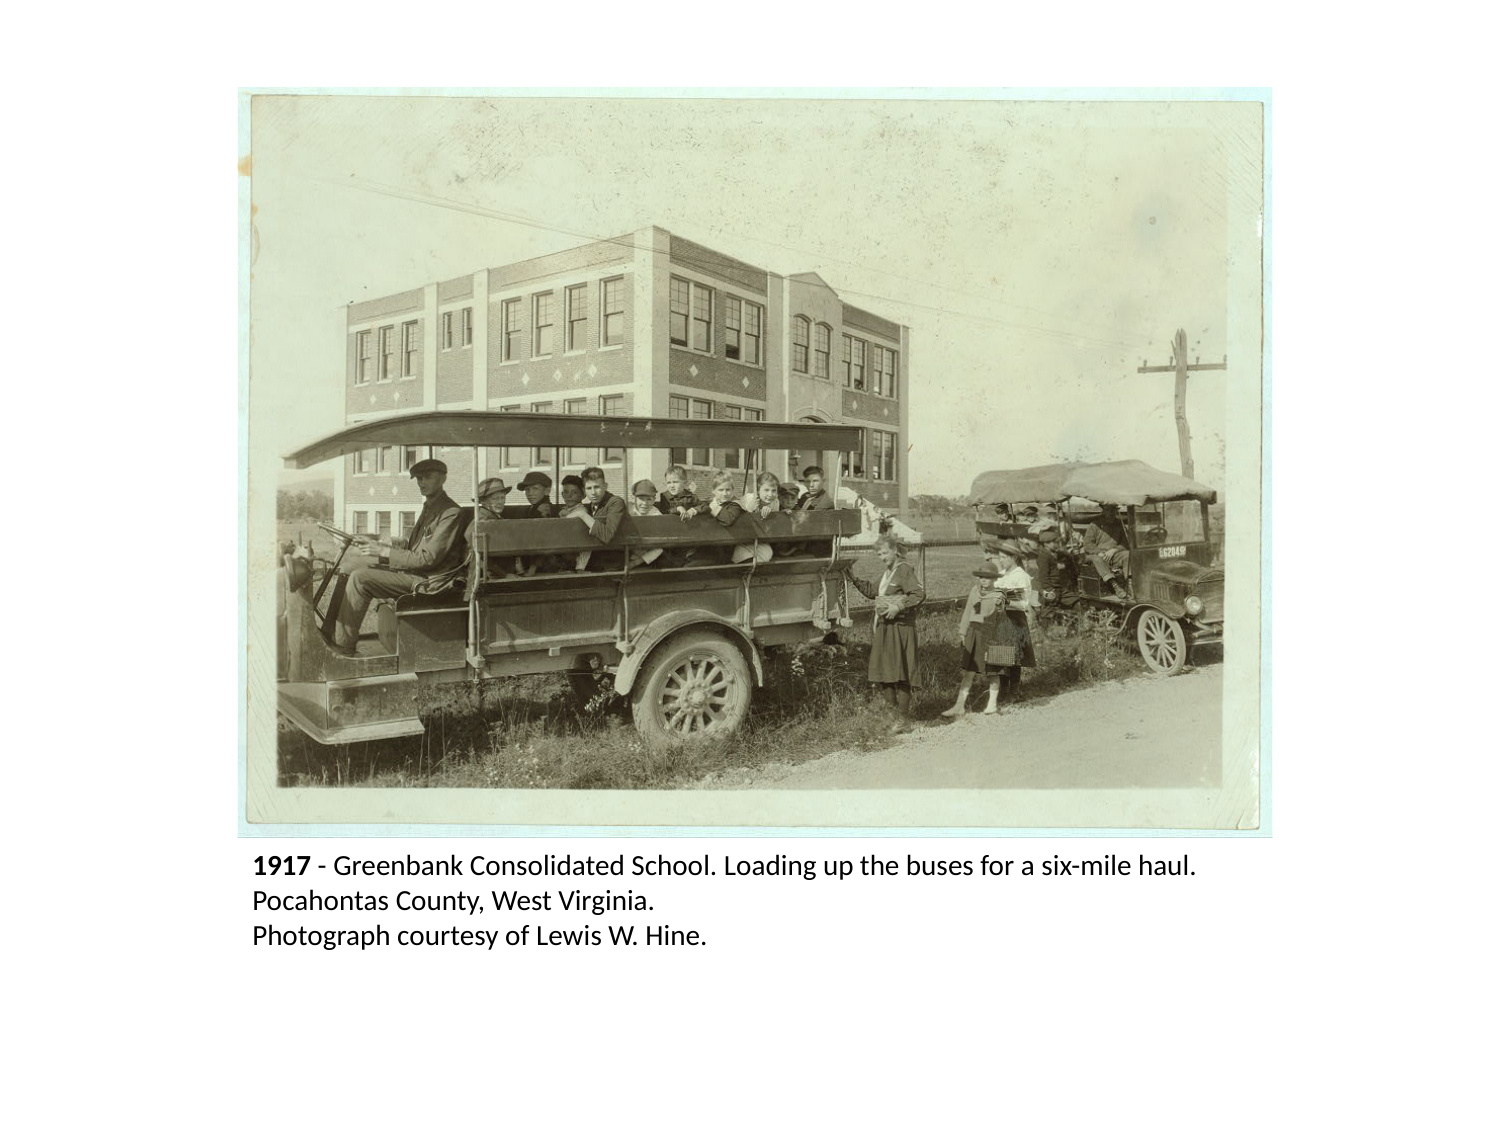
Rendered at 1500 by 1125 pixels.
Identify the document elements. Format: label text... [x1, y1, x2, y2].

picture [237, 87, 1273, 838]
text_box 1917 - Greenbank Consolidated School. Loading up the buses for a six-mile haul. Pocahontas County, West Virginia. Photograph courtesy of Lewis W. Hine. [237, 846, 1273, 959]
